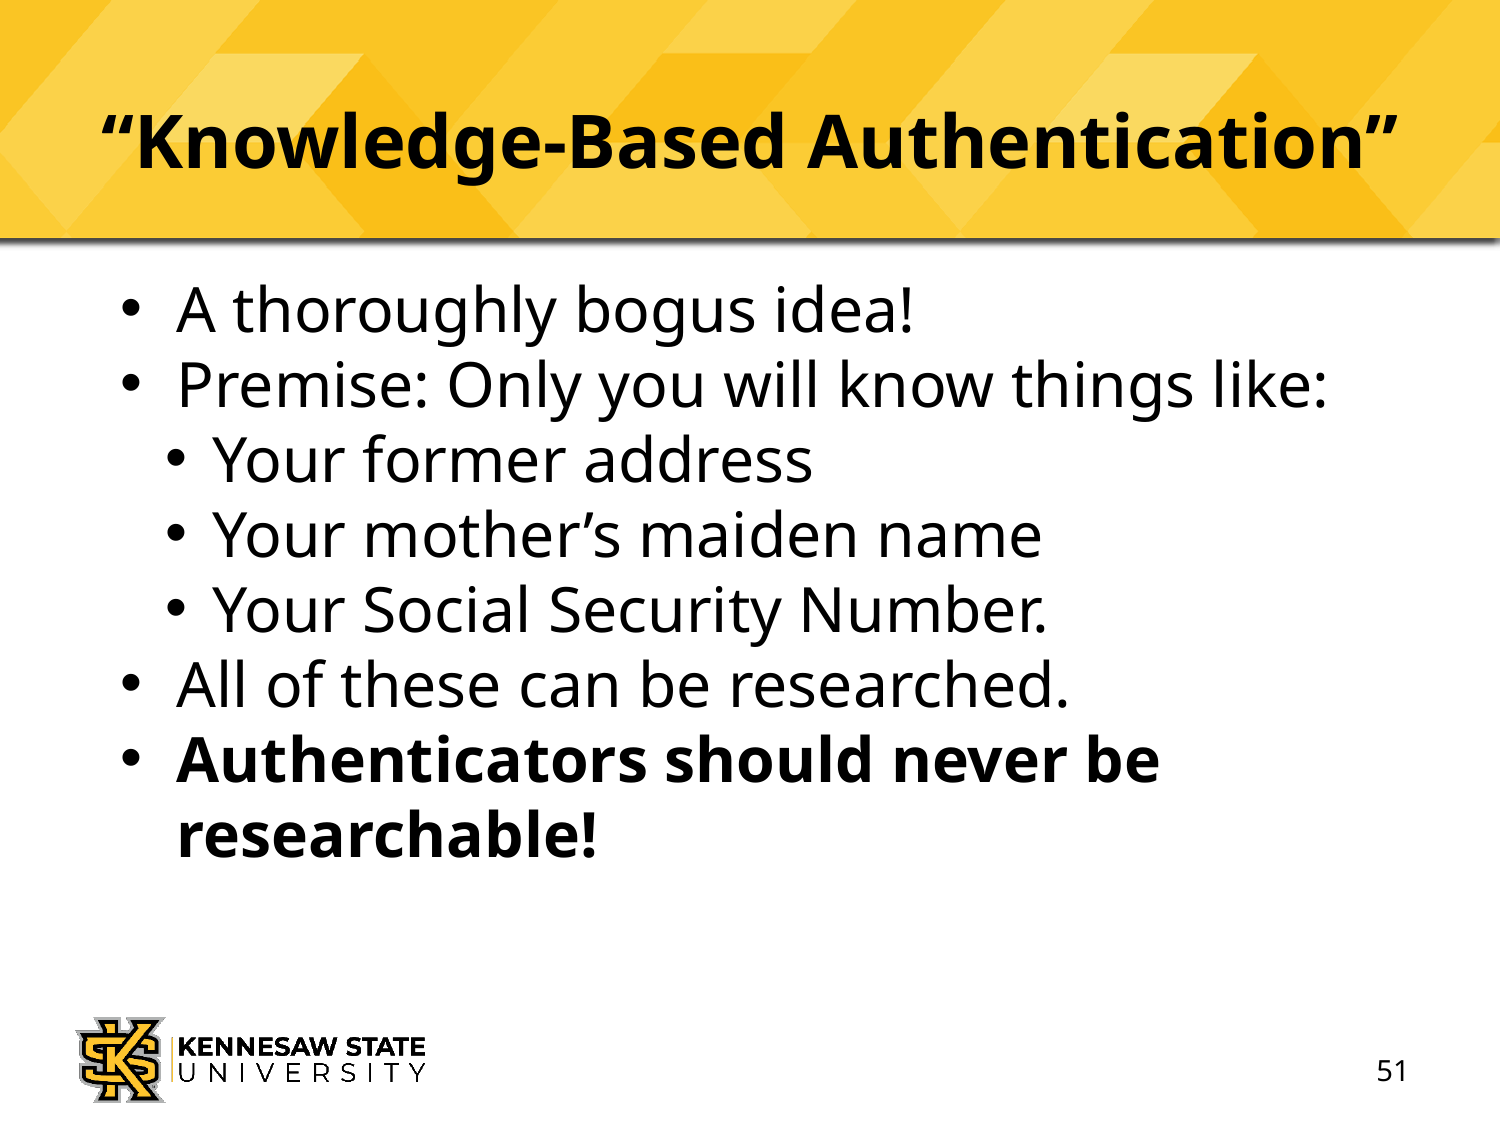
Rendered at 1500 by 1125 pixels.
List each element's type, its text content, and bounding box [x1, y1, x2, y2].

title “Knowledge-Based Authentication” [75, 45, 1425, 233]
picture [75, 1017, 425, 1103]
list A thoroughly bogus idea! Premise: Only you will know things like: Your former address Your mother’s maiden name Your Social Security Number. All of these can be researched. Authenticators should never be researchable! [105, 262, 1425, 1005]
picture [0, 0, 1500, 251]
slide_number 51 [1074, 1042, 1425, 1103]
